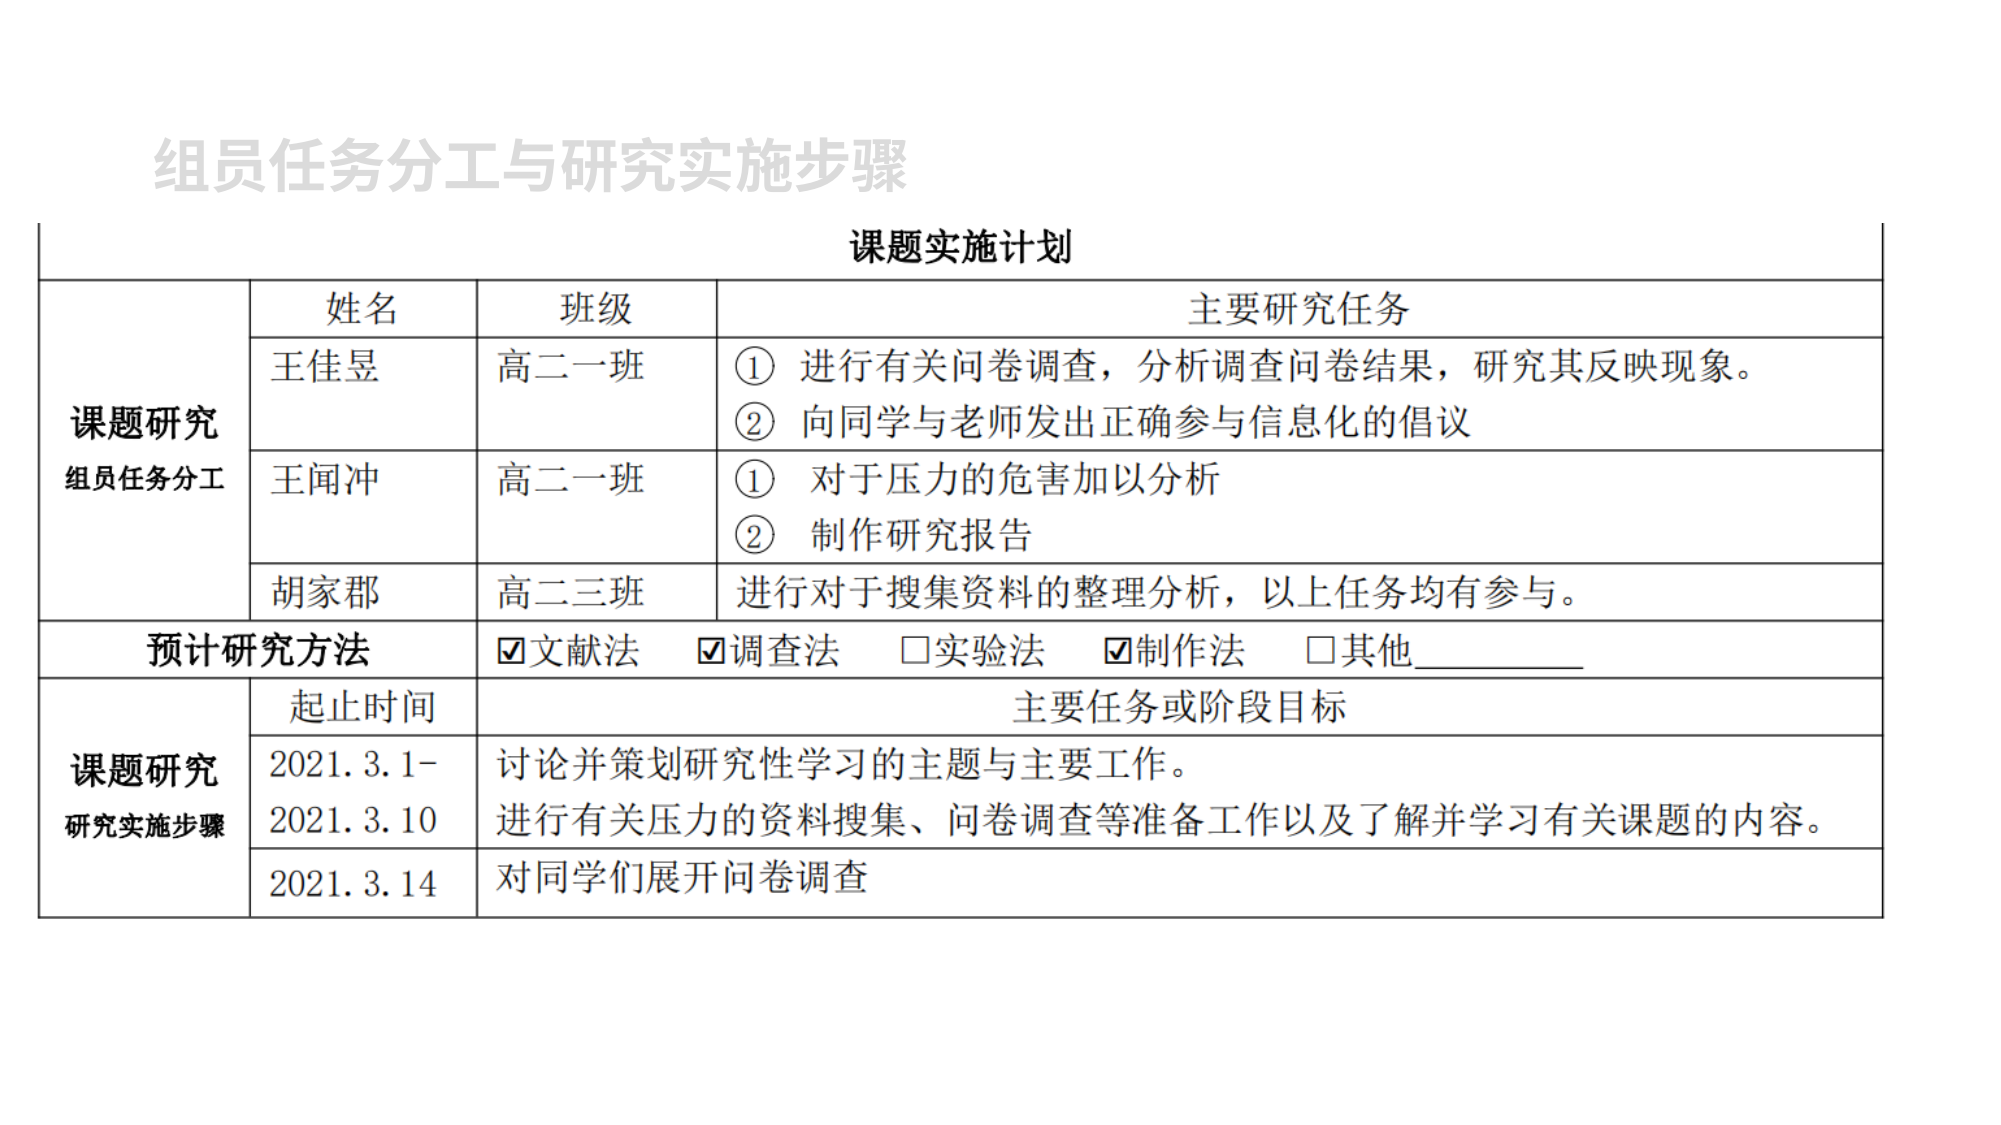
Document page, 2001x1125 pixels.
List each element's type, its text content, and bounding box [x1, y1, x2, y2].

title 组员任务分工与研究实施步骤 [137, 59, 1863, 223]
picture [33, 223, 1895, 929]
